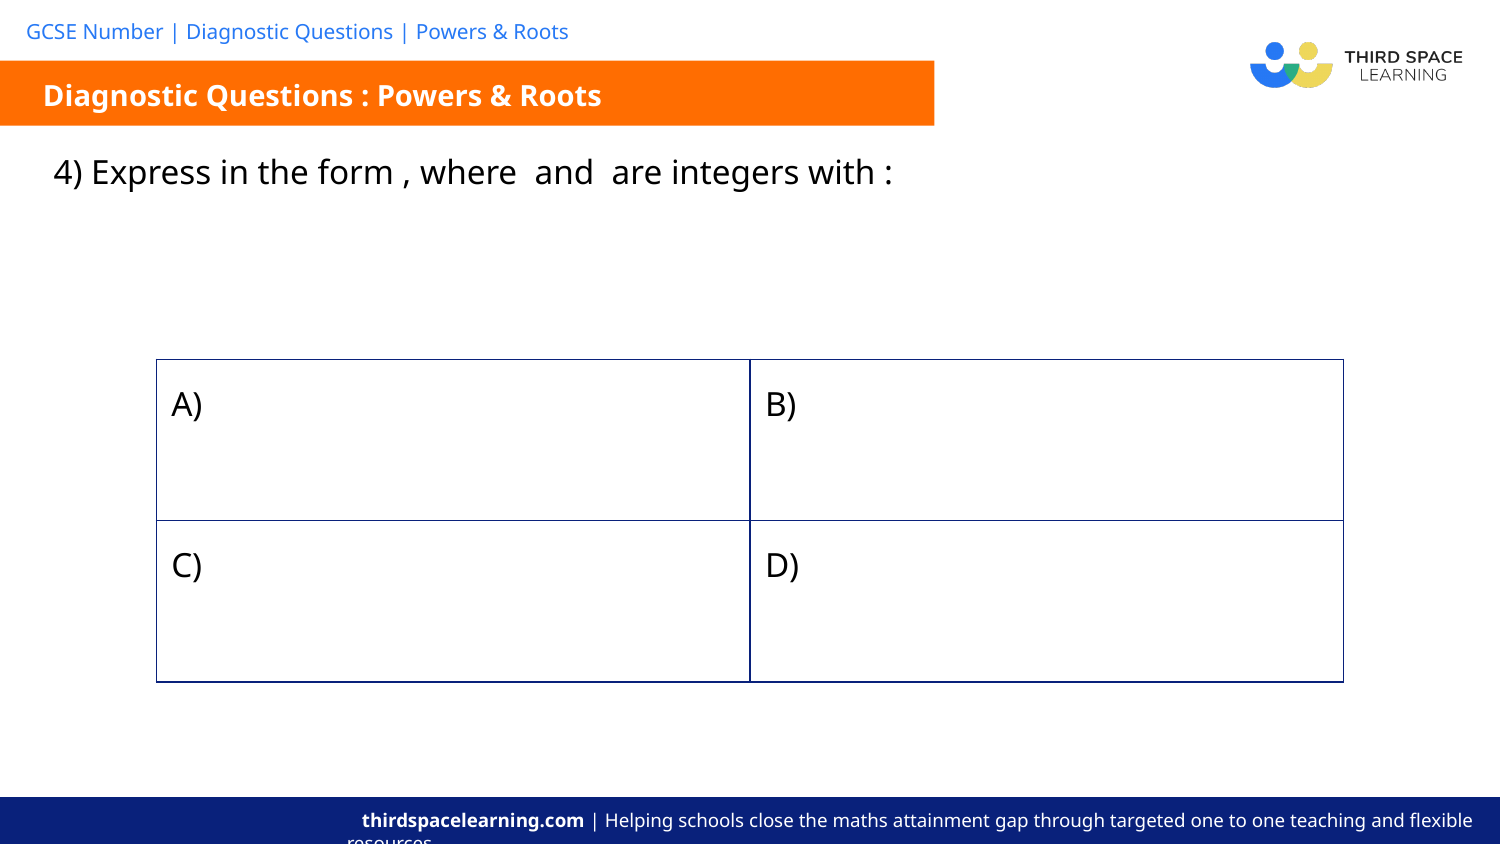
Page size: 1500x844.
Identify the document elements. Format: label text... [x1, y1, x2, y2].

text_box Diagnostic Questions : Powers & Roots [27, 61, 778, 127]
picture [1250, 33, 1465, 99]
